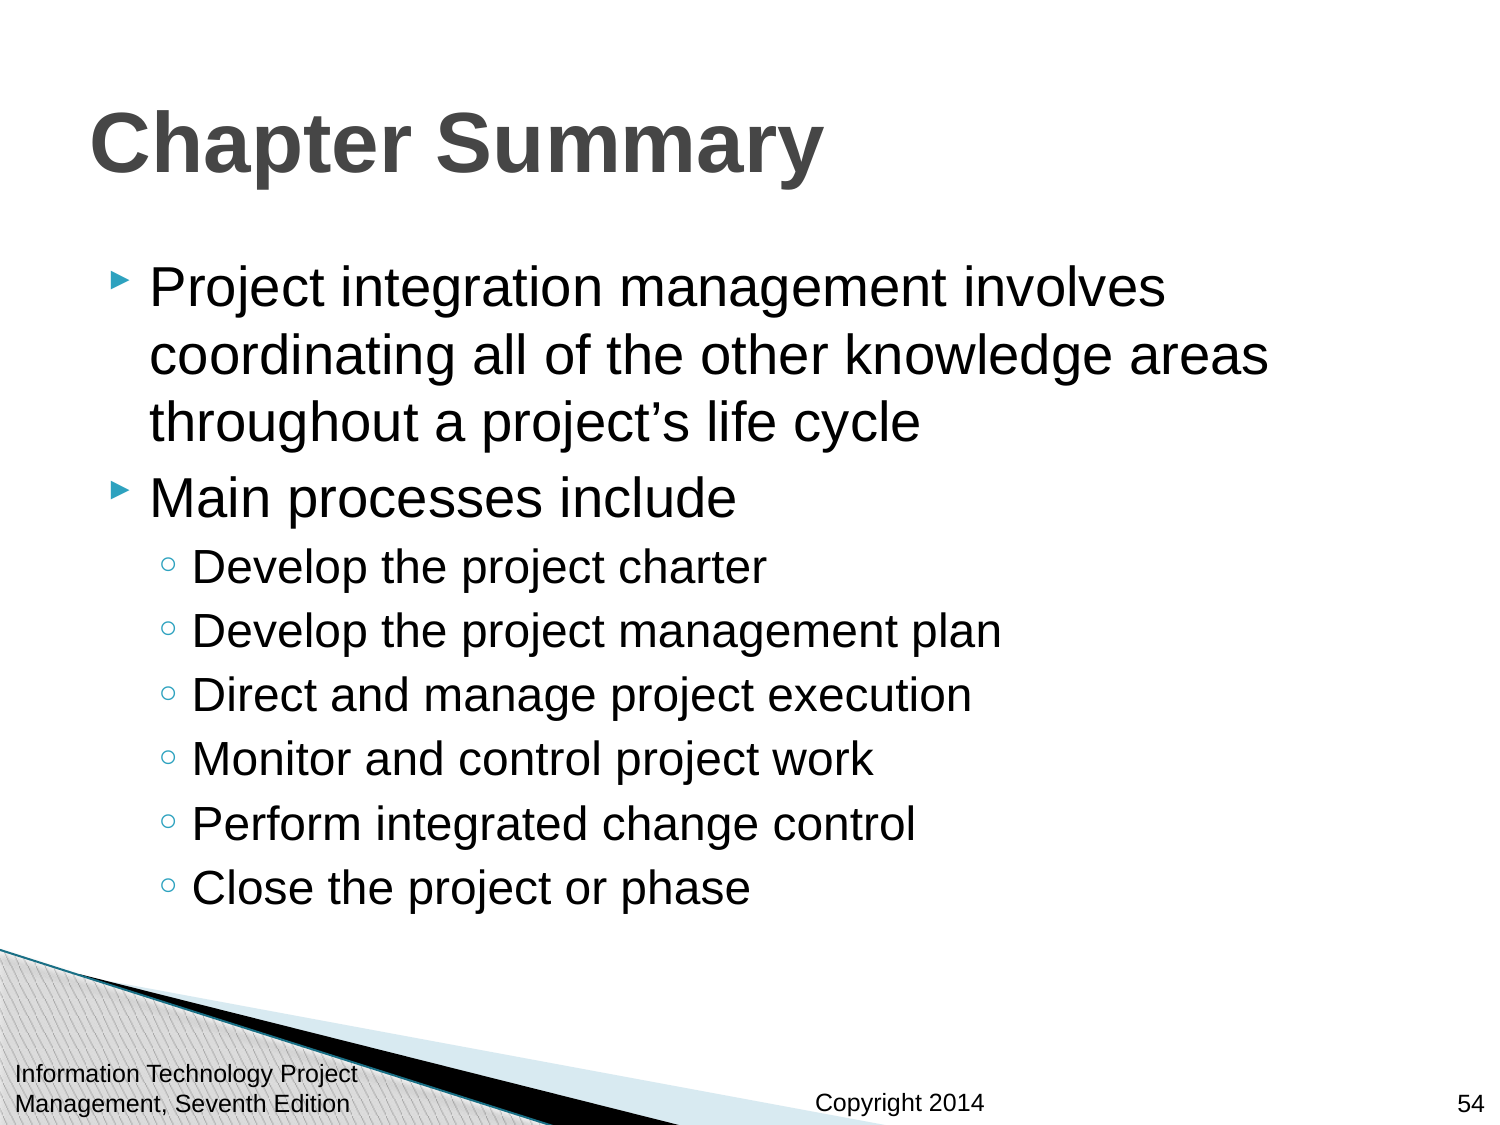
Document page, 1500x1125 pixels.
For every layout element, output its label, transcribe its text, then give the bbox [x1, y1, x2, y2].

footer Information Technology Project Management, Seventh Edition [0, 1065, 386, 1125]
list Project integration management involves coordinating all of the other knowledge areas throughout a project’s life cycle Main processes include Develop the project charter Develop the project management plan Direct and manage project execution Monitor and control project work Perform integrated change control Close the project or phase [75, 243, 1425, 986]
slide_number 54 [1412, 1065, 1500, 1125]
title Chapter Summary [75, 45, 1425, 233]
